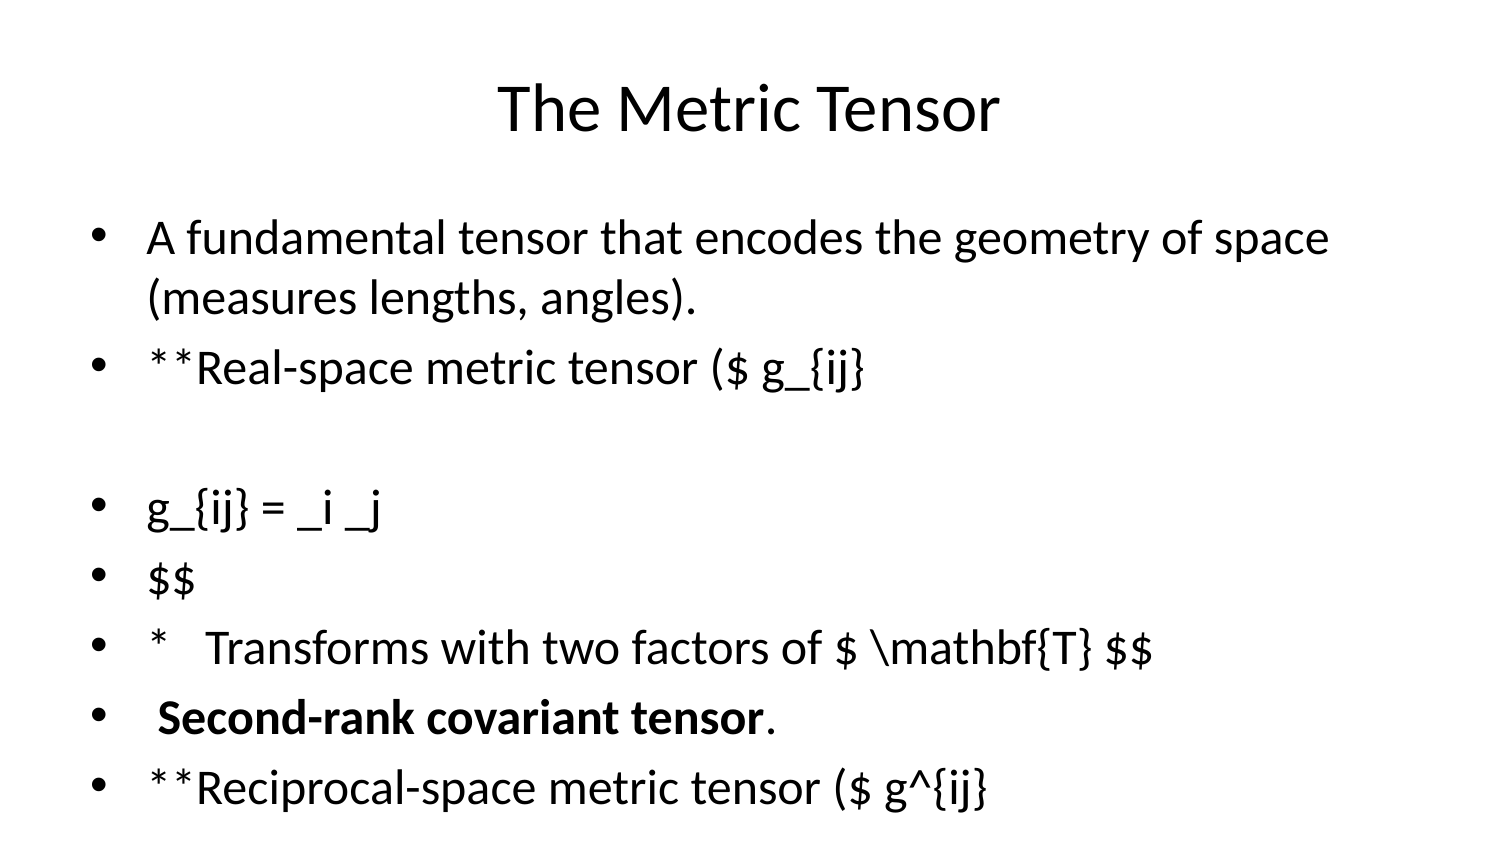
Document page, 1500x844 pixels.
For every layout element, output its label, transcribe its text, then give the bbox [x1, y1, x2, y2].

title The Metric Tensor [75, 33, 1425, 175]
